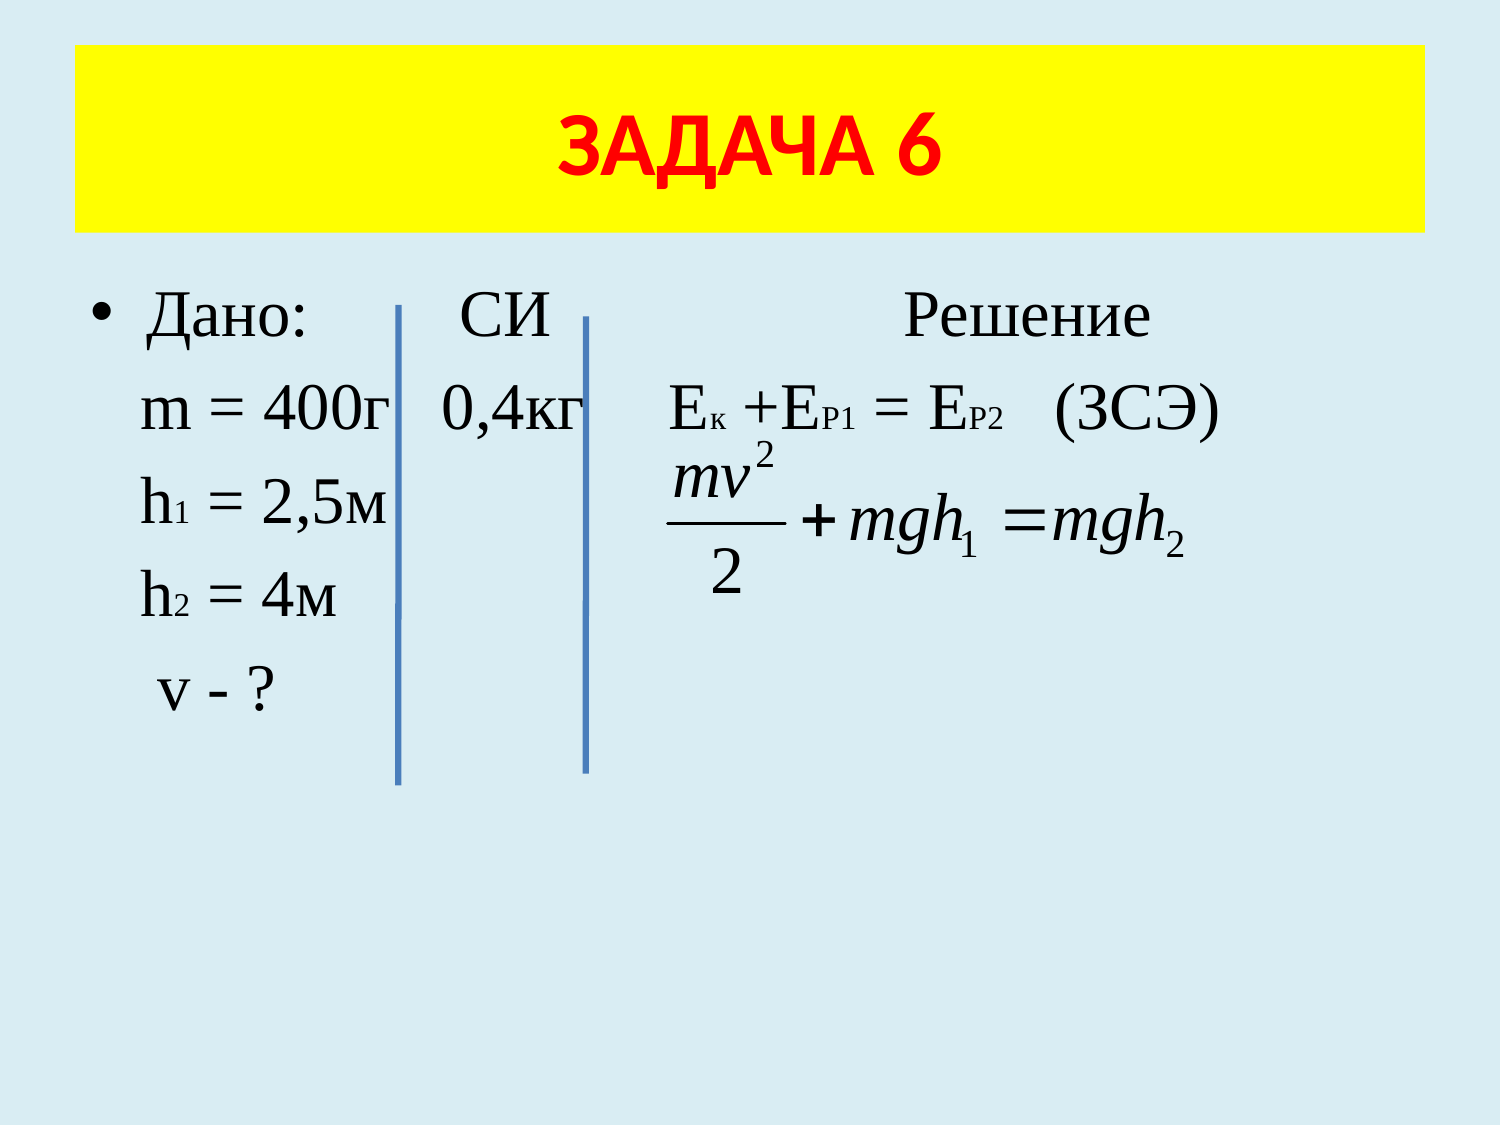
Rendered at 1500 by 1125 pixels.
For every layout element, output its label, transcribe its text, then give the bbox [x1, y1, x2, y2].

title ЗАДАЧА 6 [75, 45, 1425, 233]
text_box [655, 421, 1200, 609]
list Дано: СИ Решение m = 400г 0,4кг Ек +ЕР1 = ЕР2 (ЗСЭ) h1 = 2,5м h2 = 4м v - ? [75, 262, 1425, 1032]
